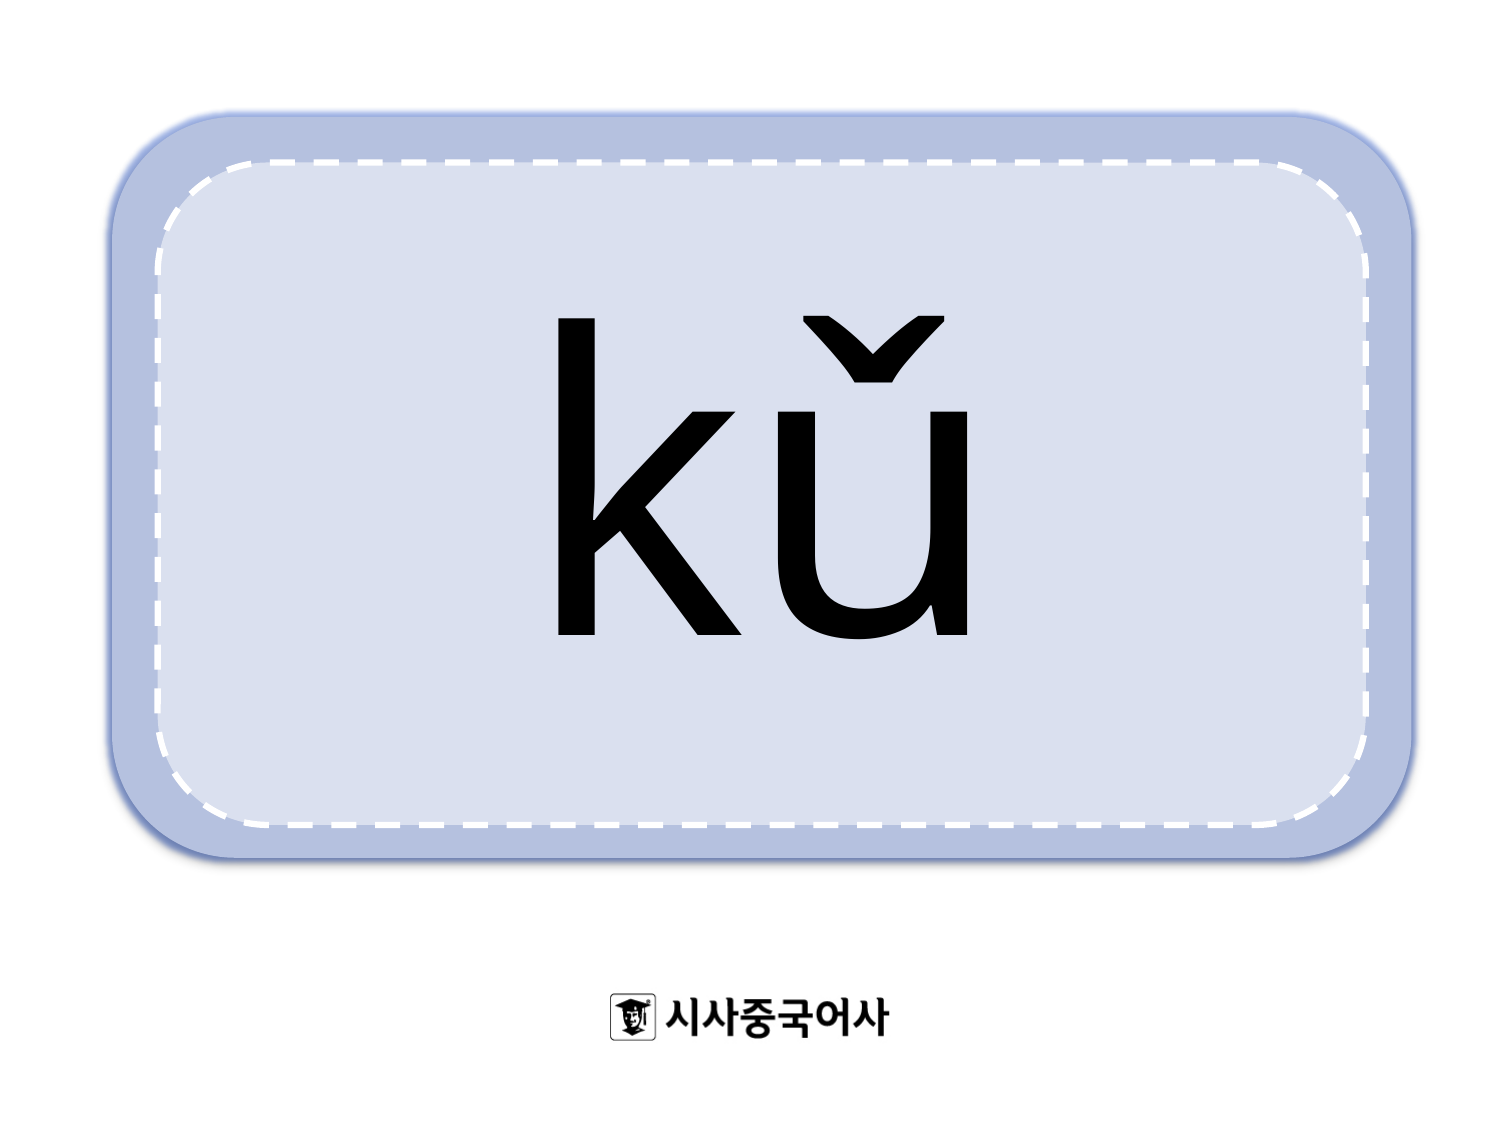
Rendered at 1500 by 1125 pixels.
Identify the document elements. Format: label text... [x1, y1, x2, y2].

text_box kǔ [159, 137, 1368, 800]
picture [602, 987, 898, 1047]
